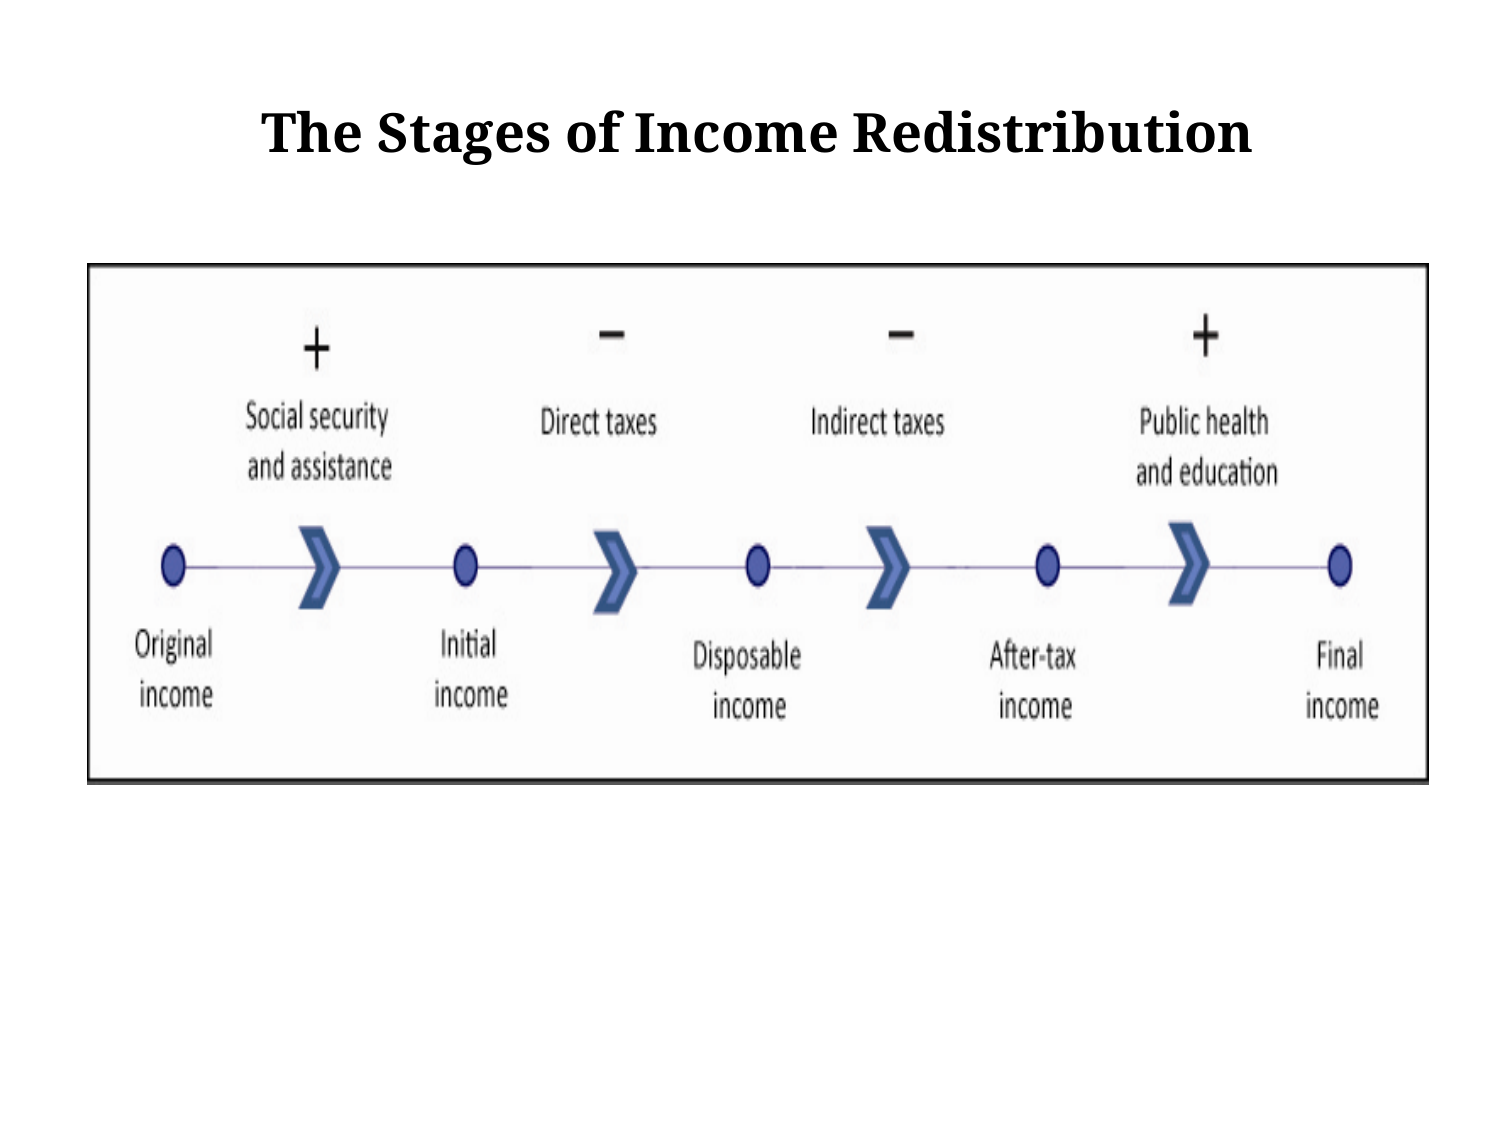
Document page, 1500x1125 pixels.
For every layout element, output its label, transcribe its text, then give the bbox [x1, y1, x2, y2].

picture [87, 263, 1429, 785]
text_box The Stages of Income Redistribution [87, 90, 1429, 171]
